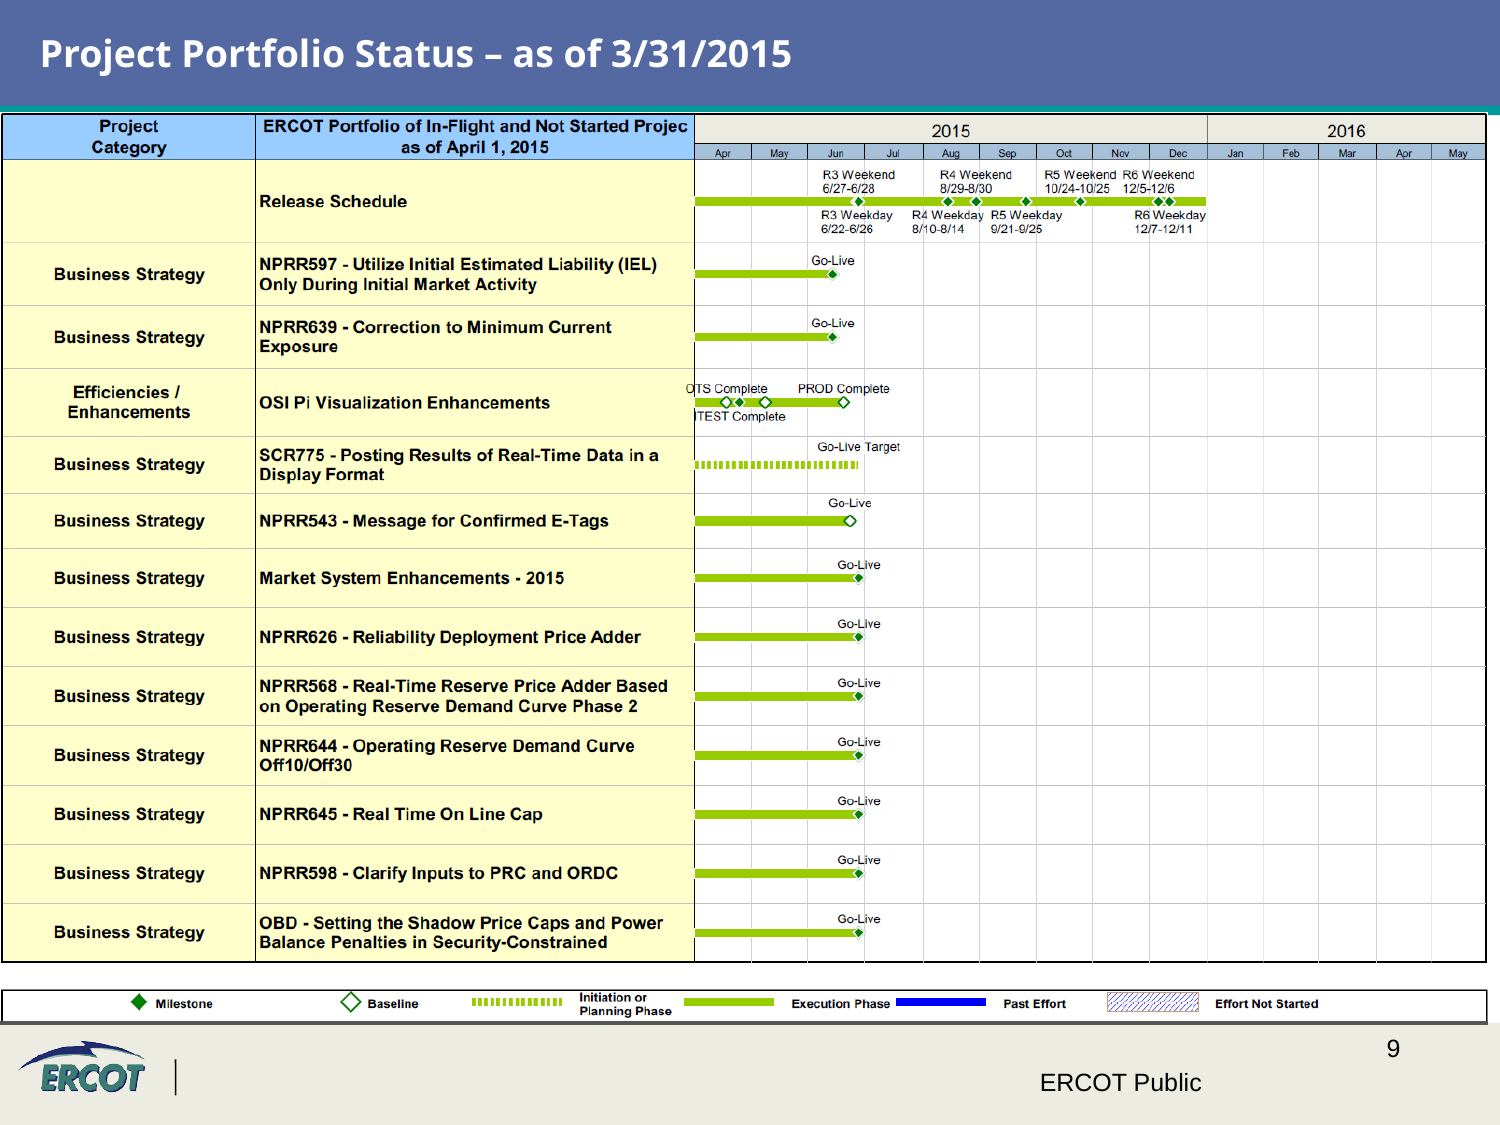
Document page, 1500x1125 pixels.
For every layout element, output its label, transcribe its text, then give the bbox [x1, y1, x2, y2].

picture [10, 1031, 151, 1111]
text_box Project Portfolio Status – as of 3/31/2015 [24, 30, 1163, 106]
text_box [24, 22, 1450, 85]
footer ERCOT Public [1025, 1059, 1438, 1125]
picture [0, 112, 1488, 1026]
